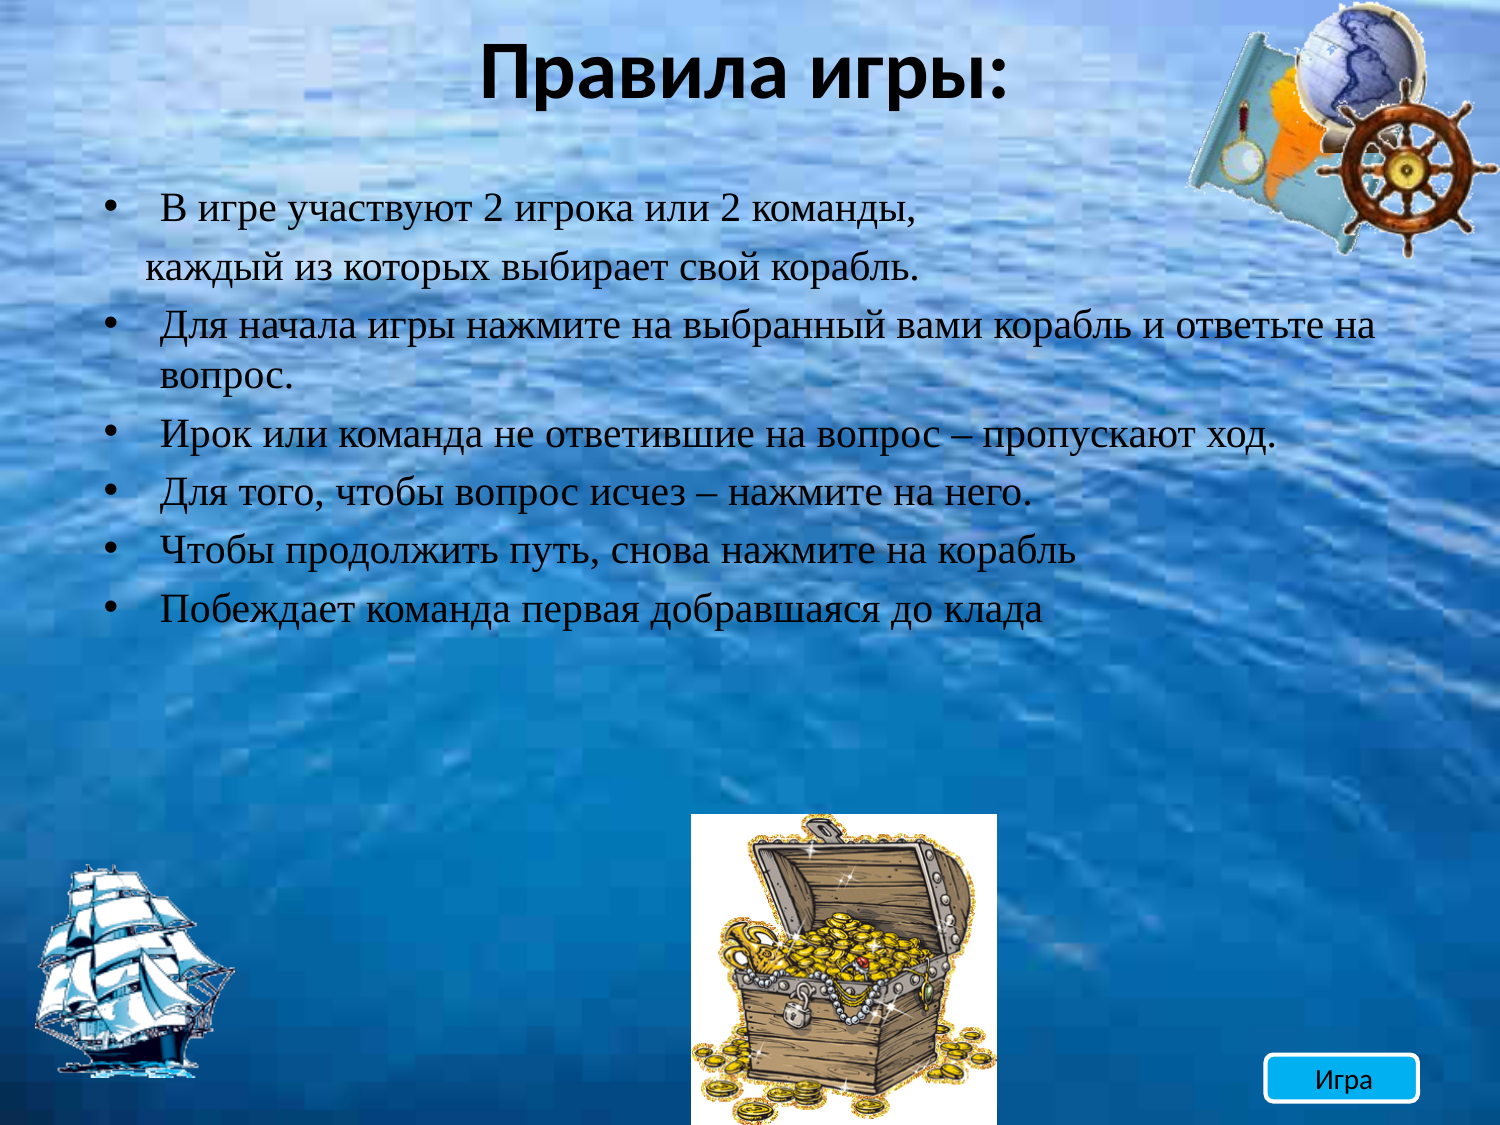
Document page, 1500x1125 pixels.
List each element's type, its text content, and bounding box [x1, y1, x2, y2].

list В игре участвуют 2 игрока или 2 команды, каждый из которых выбирает свой корабль. Для начала игры нажмите на выбранный вами корабль и ответьте на вопрос. Ирок или команда не ответившие на вопрос – пропускают ход. Для того, чтобы вопрос исчез – нажмите на него. Чтобы продолжить путь, снова нажмите на корабль Побеждает команда первая добравшаяся до клада [88, 172, 1439, 1005]
picture [0, 0, 1500, 1125]
text_box Игра [1263, 1052, 1421, 1104]
title Правила игры: [70, 23, 1421, 108]
